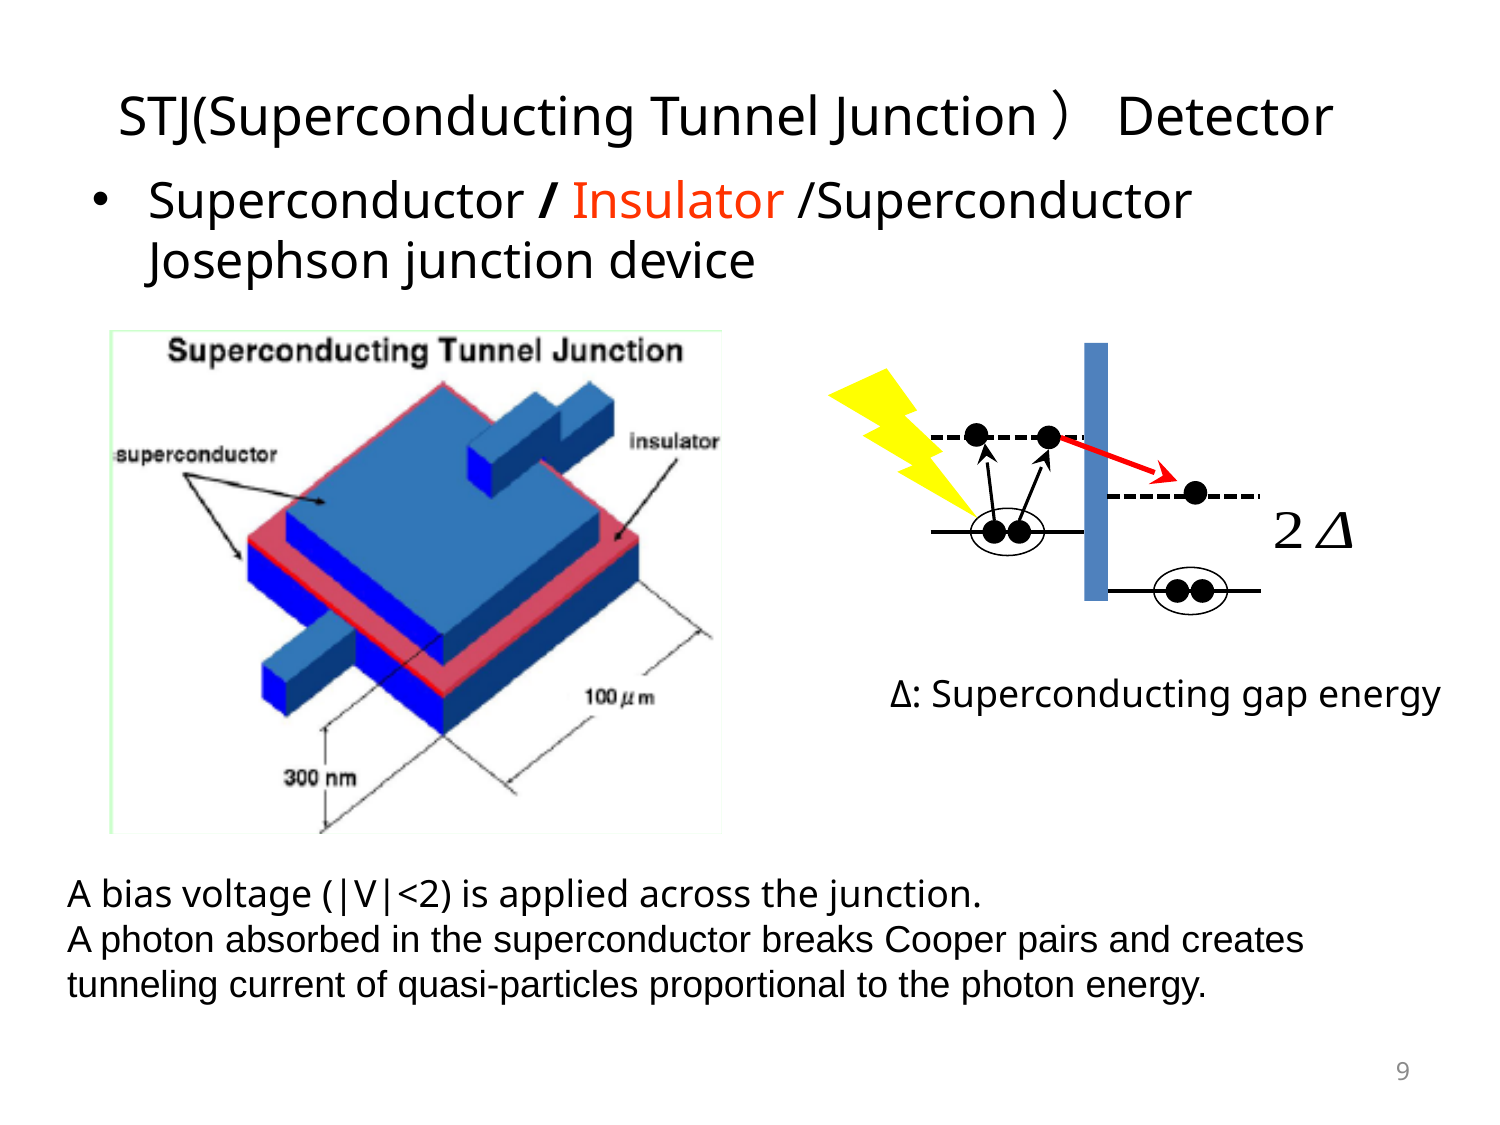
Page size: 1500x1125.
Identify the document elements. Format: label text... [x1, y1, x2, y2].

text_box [970, 508, 1045, 556]
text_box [1019, 448, 1050, 521]
text_box [1084, 490, 1108, 601]
text_box [964, 423, 989, 436]
picture [108, 330, 722, 835]
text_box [1153, 567, 1228, 615]
list Superconductor / Insulator /Superconductor Josephson junction device [76, 160, 1352, 315]
text_box [1084, 342, 1108, 435]
text_box [827, 368, 969, 512]
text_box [984, 443, 995, 521]
text_box Δ: Superconducting gap energy [875, 661, 1457, 723]
title STJ(Superconducting Tunnel Junction）Detector [76, 66, 1376, 161]
text_box [1183, 481, 1208, 495]
slide_number 9 [1074, 1042, 1425, 1103]
text_box [1037, 425, 1061, 436]
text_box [1060, 437, 1178, 482]
